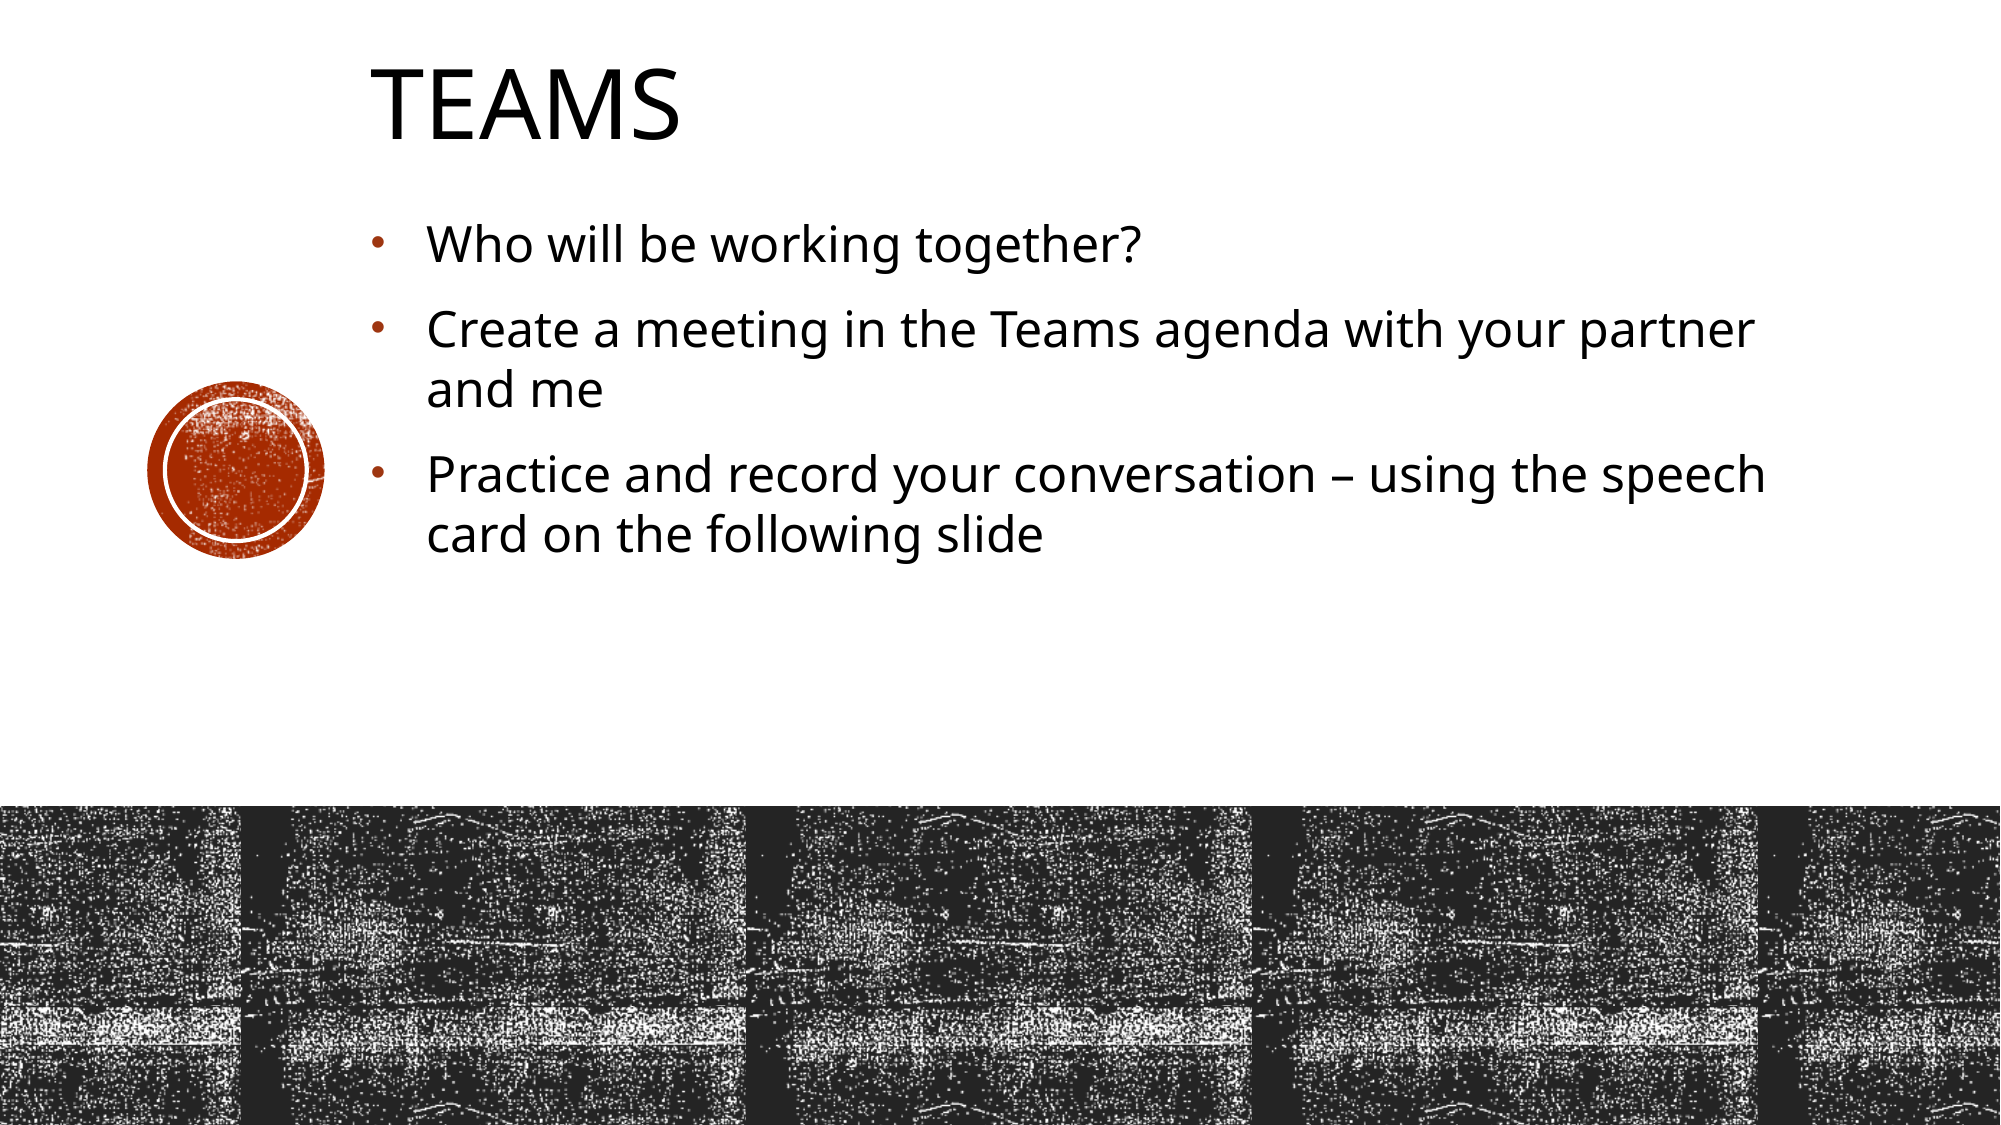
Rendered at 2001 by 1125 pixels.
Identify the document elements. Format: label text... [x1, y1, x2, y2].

list Who will be working together? Create a meeting in the Teams agenda with your partner and me Practice and record your conversation – using the speech card on the following slide [355, 204, 1841, 733]
title Teams [355, 56, 1927, 166]
